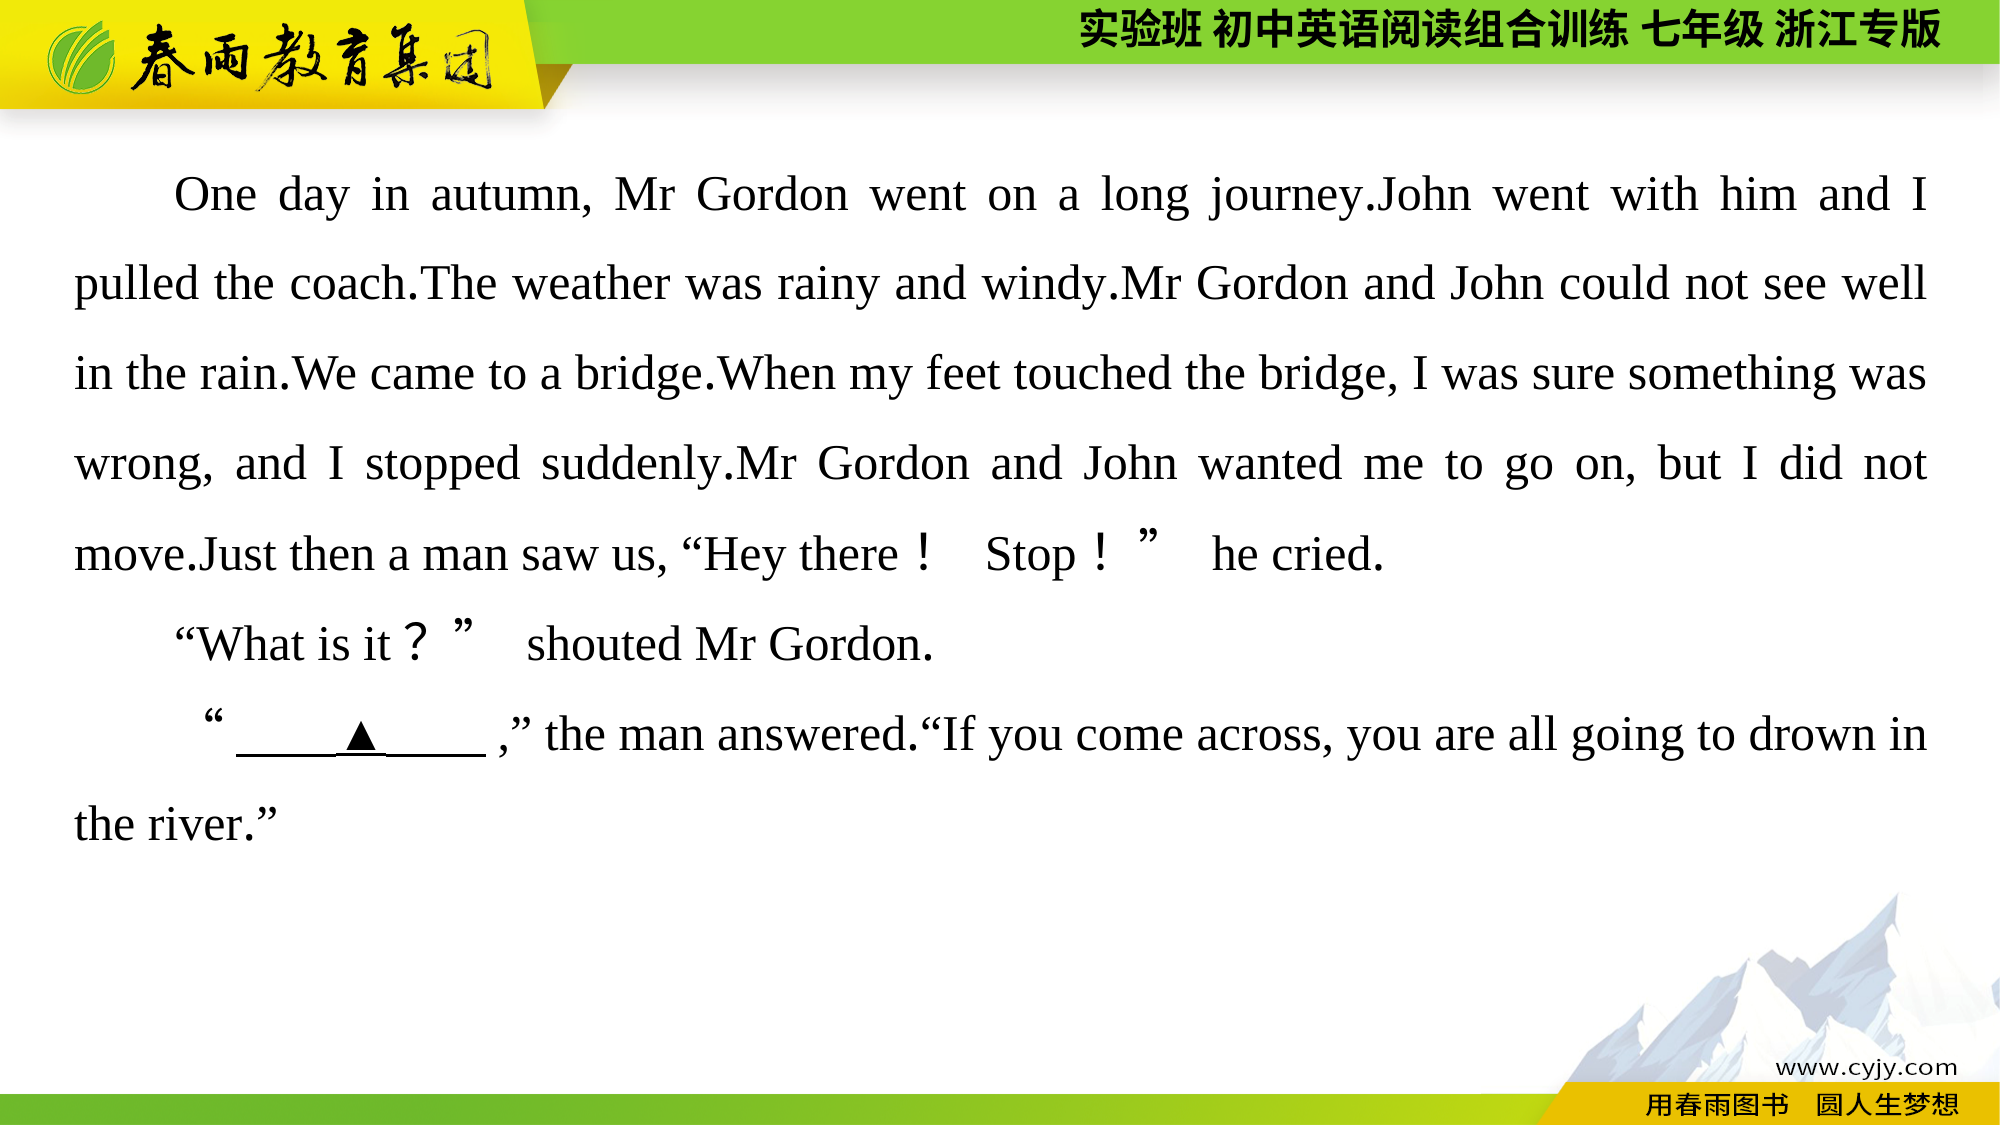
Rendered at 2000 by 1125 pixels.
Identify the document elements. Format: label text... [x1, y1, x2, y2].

picture [0, 0, 2000, 1125]
list One day in autumn, Mr Gordon went on a long journey.John went with him and I pulled the coach.The weather was rainy and windy.Mr Gordon and John could not see well in the rain.We came to a bridge.When my feet touched the bridge, I was sure something was wrong, and I stopped suddenly.Mr Gordon and John wanted me to go on, but I did not move.Just then a man saw us, “Hey there！ Stop！” he cried. “What is it？” shouted Mr Gordon. “ ▲ ,” the man answered.“If you come across, you are all going to drown in the river.” [59, 122, 1944, 854]
